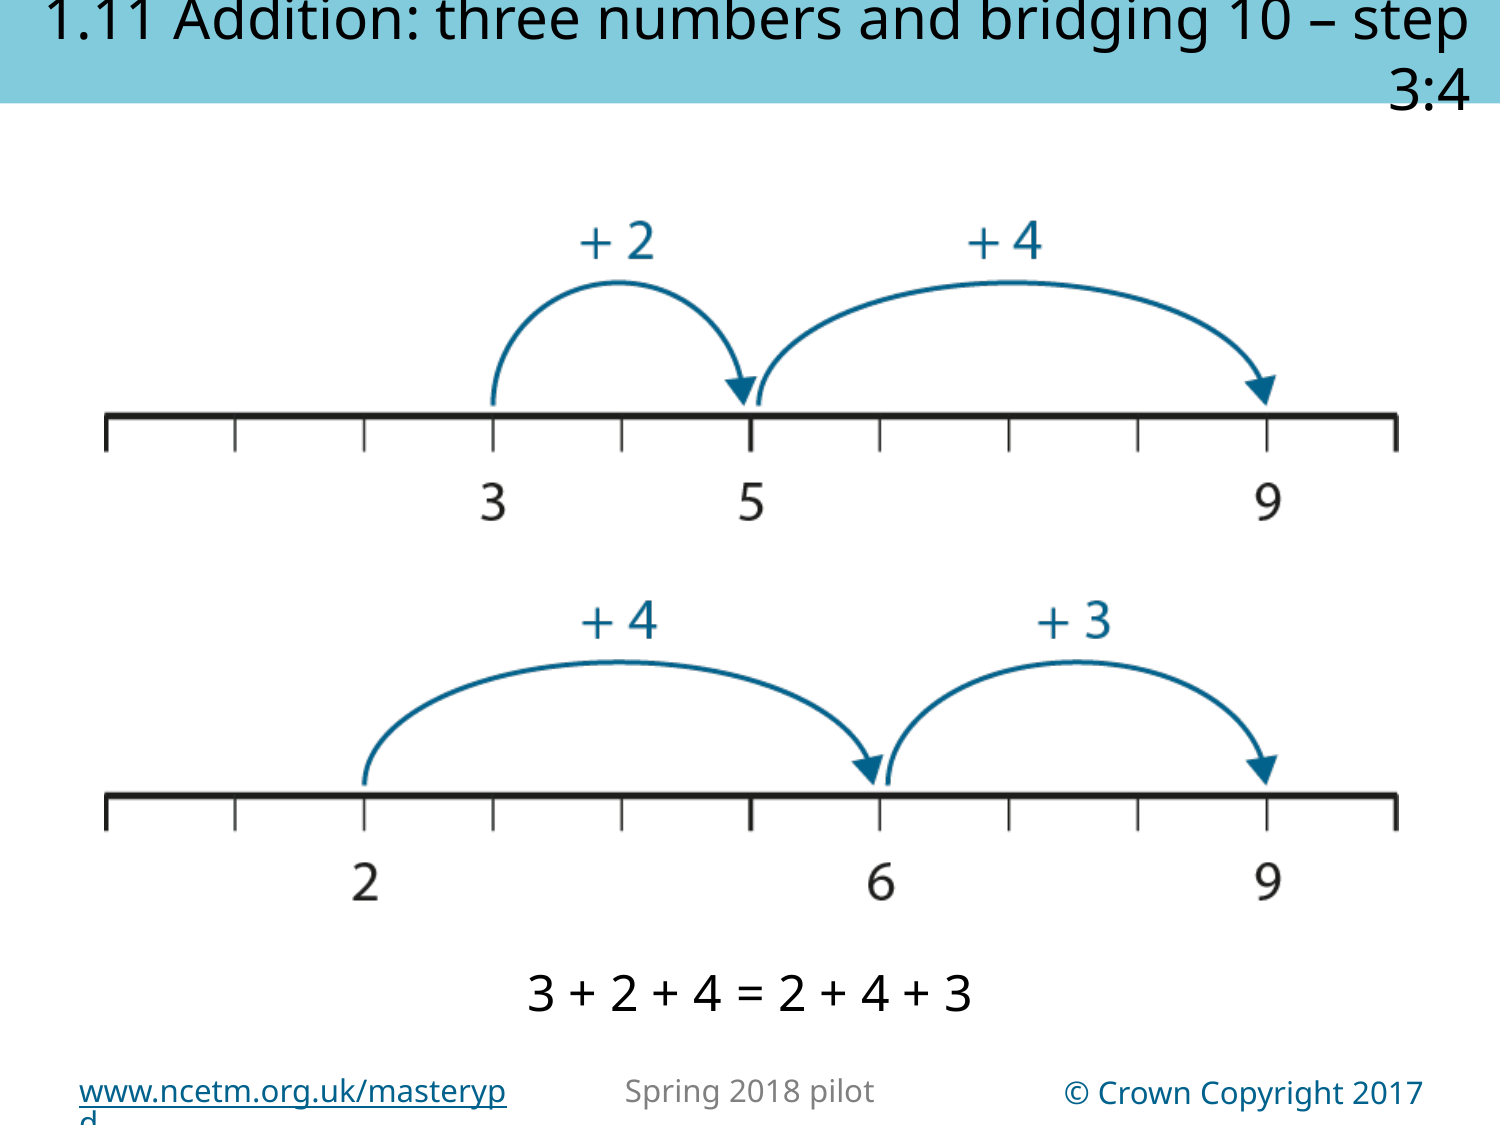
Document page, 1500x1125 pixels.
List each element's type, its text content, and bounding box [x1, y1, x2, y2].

text_box 3 + 2 + 4 [512, 953, 750, 1029]
text_box = 2 + 4 + 3 [750, 953, 1034, 1029]
list 1.11 Addition: three numbers and bridging 10 – step 3:4 [0, 0, 1500, 104]
picture [104, 210, 1399, 915]
